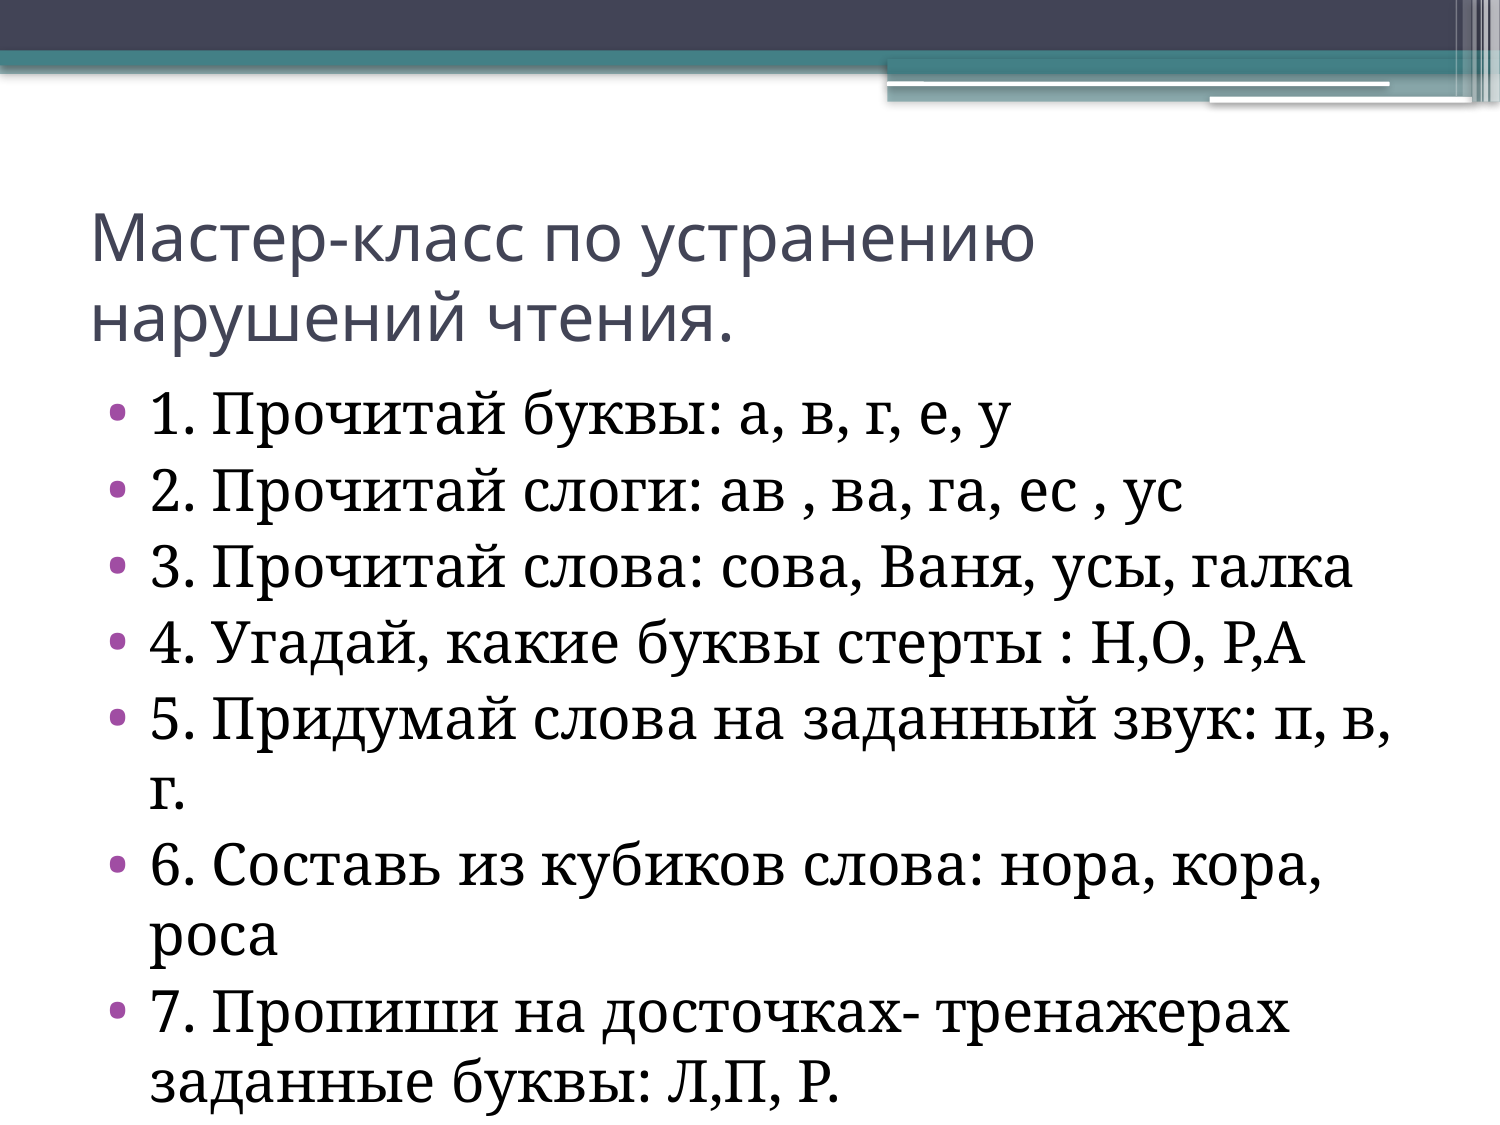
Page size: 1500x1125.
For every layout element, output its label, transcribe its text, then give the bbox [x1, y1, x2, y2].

title Мастер-класс по устранению нарушений чтения. [75, 187, 1425, 363]
list 1. Прочитай буквы: а, в, г, е, у 2. Прочитай слоги: ав , ва, га, ес , ус 3. Прочитай слова: сова, Ваня, усы, галка 4. Угадай, какие буквы стерты : Н,О, Р,А 5. Придумай слова на заданный звук: п, в, г. 6. Составь из кубиков слова: нора, кора, роса 7. Пропиши на досточках- тренажерах заданные буквы: Л,П, Р. [75, 368, 1425, 1079]
